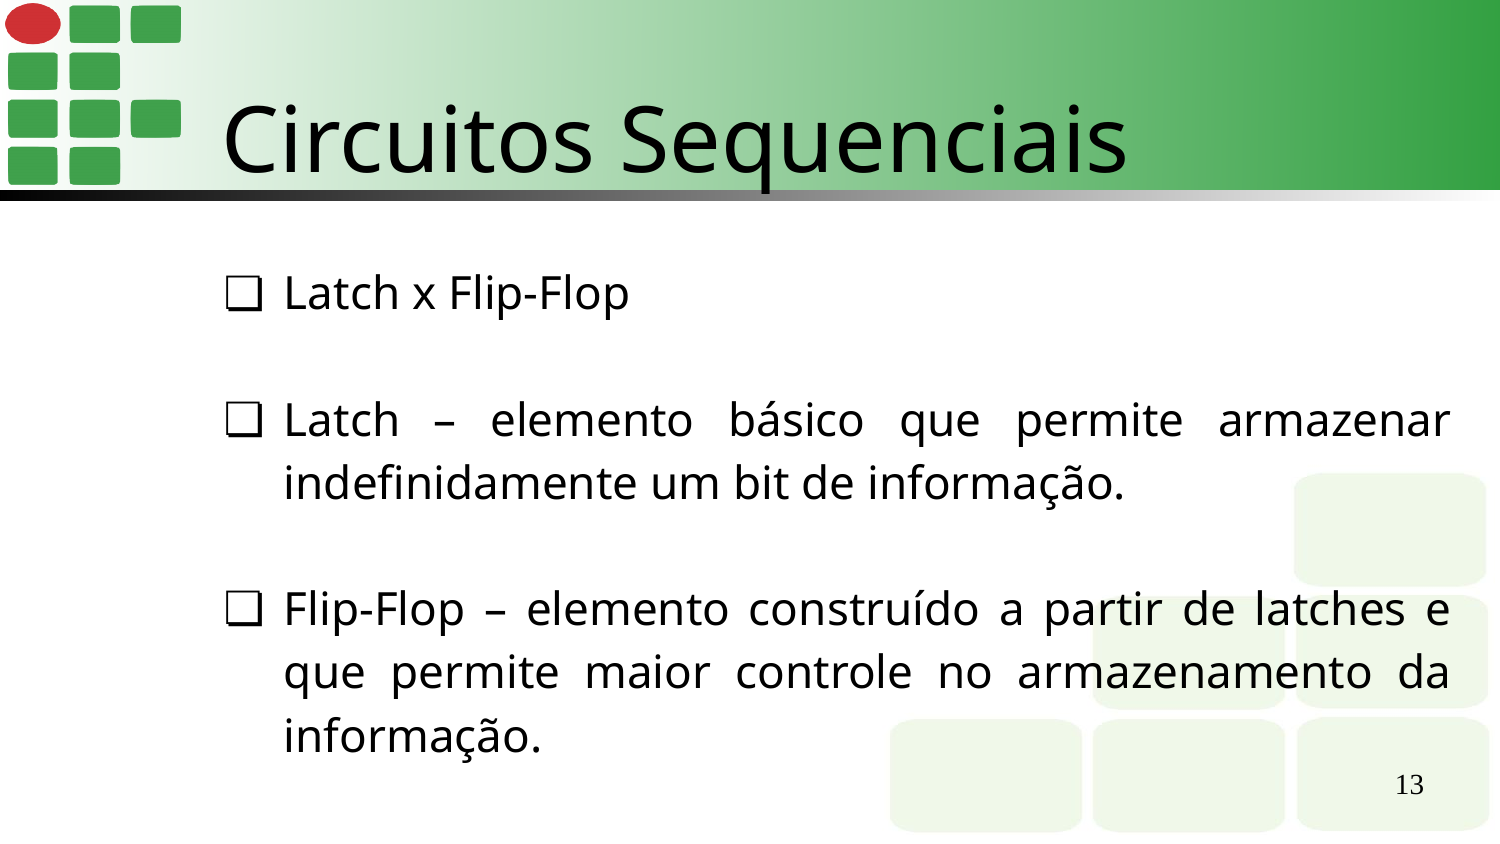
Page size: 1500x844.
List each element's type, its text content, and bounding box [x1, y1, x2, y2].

picture [5, 3, 181, 185]
text_box Circuitos Sequenciais [206, 26, 1468, 207]
slide_number ‹#› [1368, 784, 1425, 827]
text_box Latch x Flip-Flop Latch – elemento básico que permite armazenar indefinidamente um bit de informação. Flip-Flop – elemento construído a partir de latches e que permite maior controle no armazenamento da informação. [193, 248, 1468, 784]
picture [803, 441, 1495, 835]
